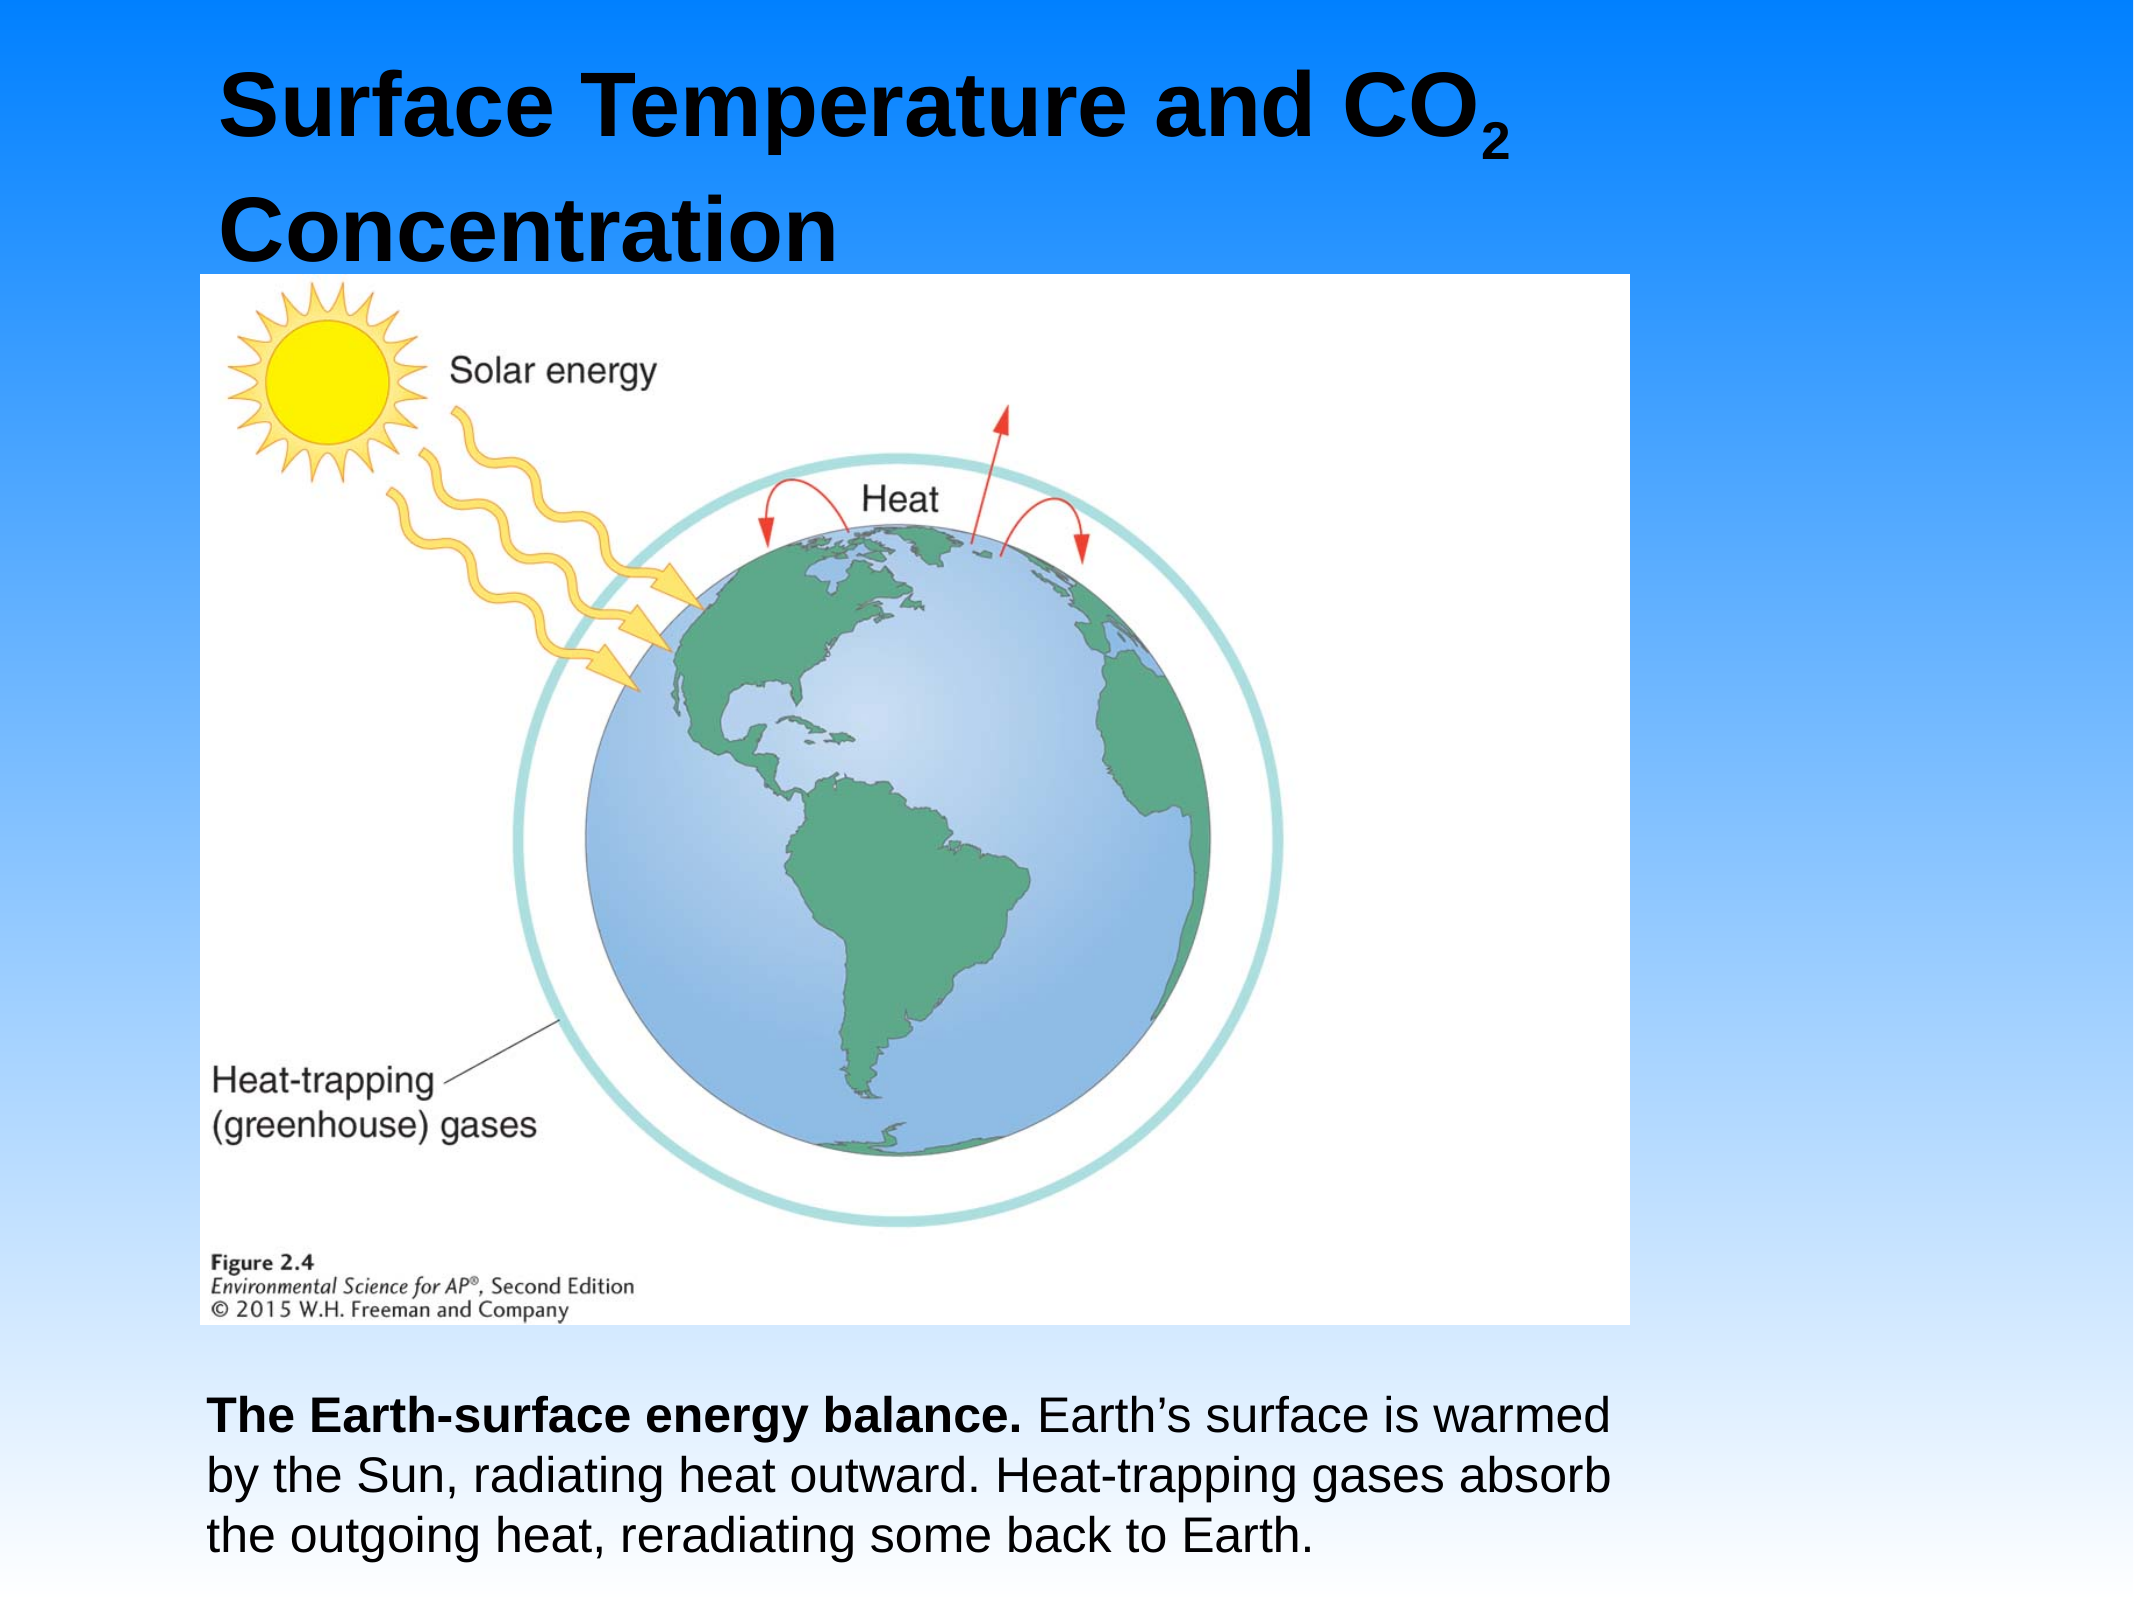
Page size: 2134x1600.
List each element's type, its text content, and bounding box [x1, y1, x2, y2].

text_box Surface Temperature and CO2 Concentration [204, 37, 1921, 342]
picture [199, 274, 1630, 1326]
text_box The Earth-surface energy balance. Earth’s surface is warmed by the Sun, radiating heat outward. Heat-trapping gases absorb the outgoing heat, reradiating some back to Earth. [191, 1374, 1630, 1570]
